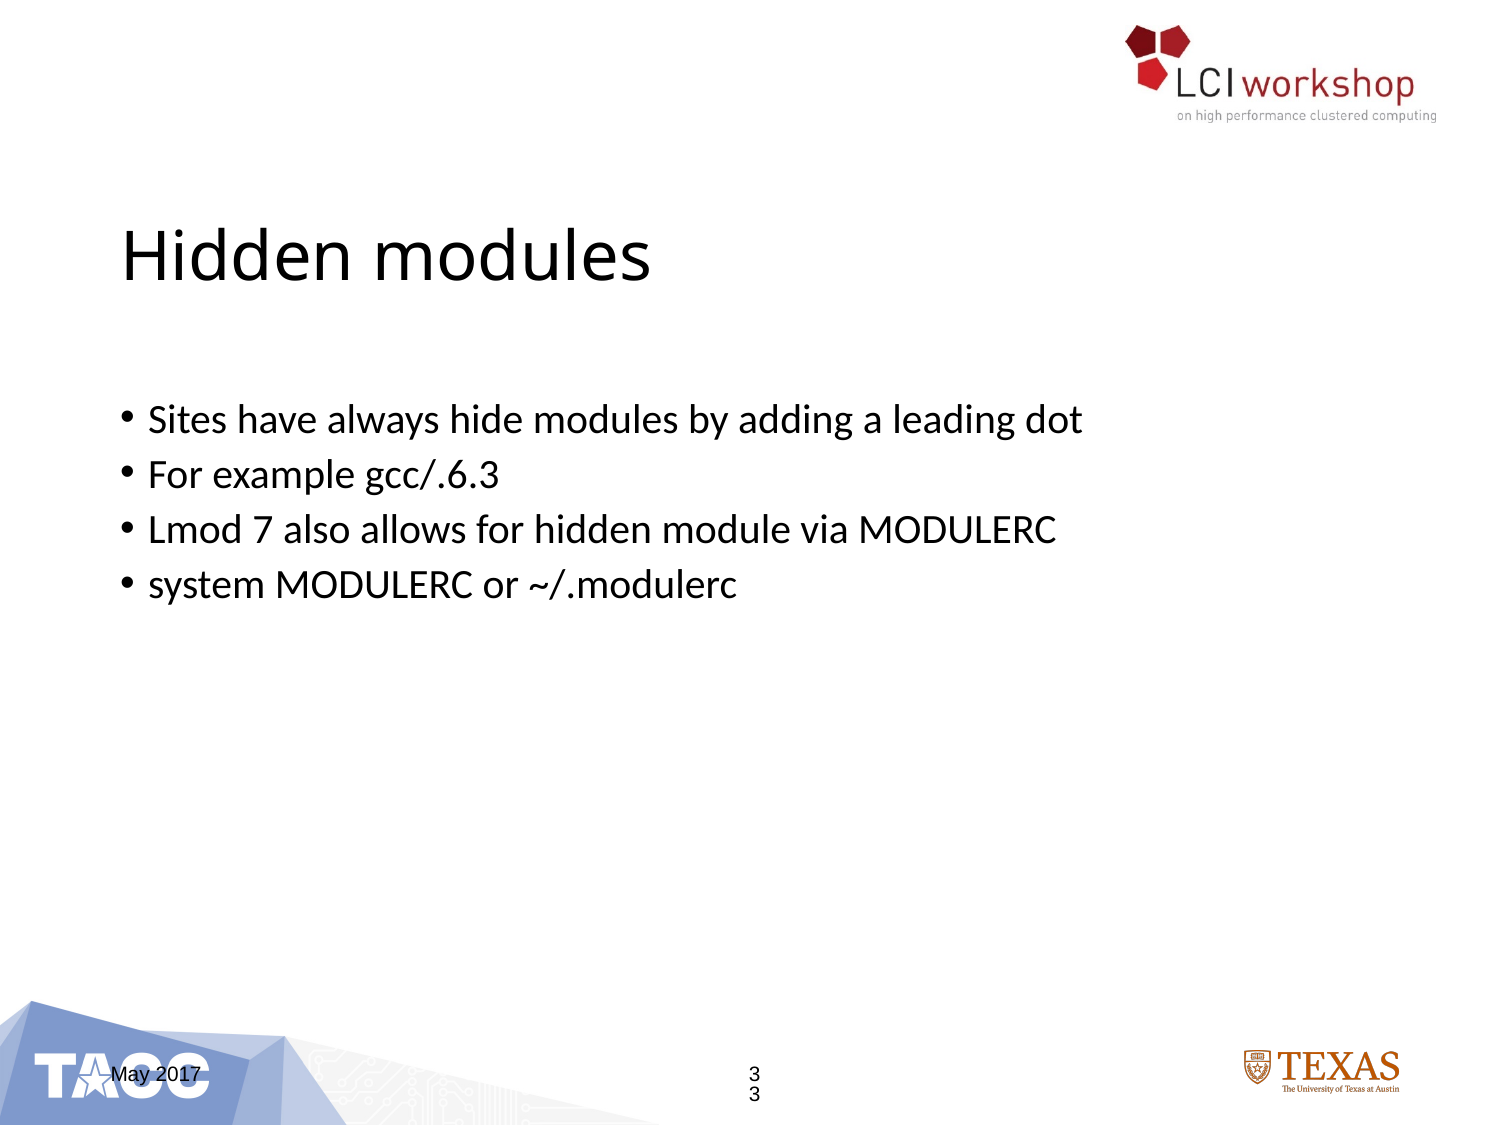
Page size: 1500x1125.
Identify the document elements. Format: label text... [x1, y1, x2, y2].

picture [0, 999, 659, 1125]
picture [1210, 1017, 1433, 1125]
title Hidden modules [111, 178, 1426, 338]
slide_number 33 [740, 1053, 771, 1092]
list Sites have always hide modules by adding a leading dot For example gcc/.6.3 Lmod 7 also allows for hidden module via MODULERC system MODULERC or ~/.modulerc [111, 392, 1426, 869]
picture [1125, 25, 1436, 123]
text_box May 2017 [103, 1052, 441, 1093]
